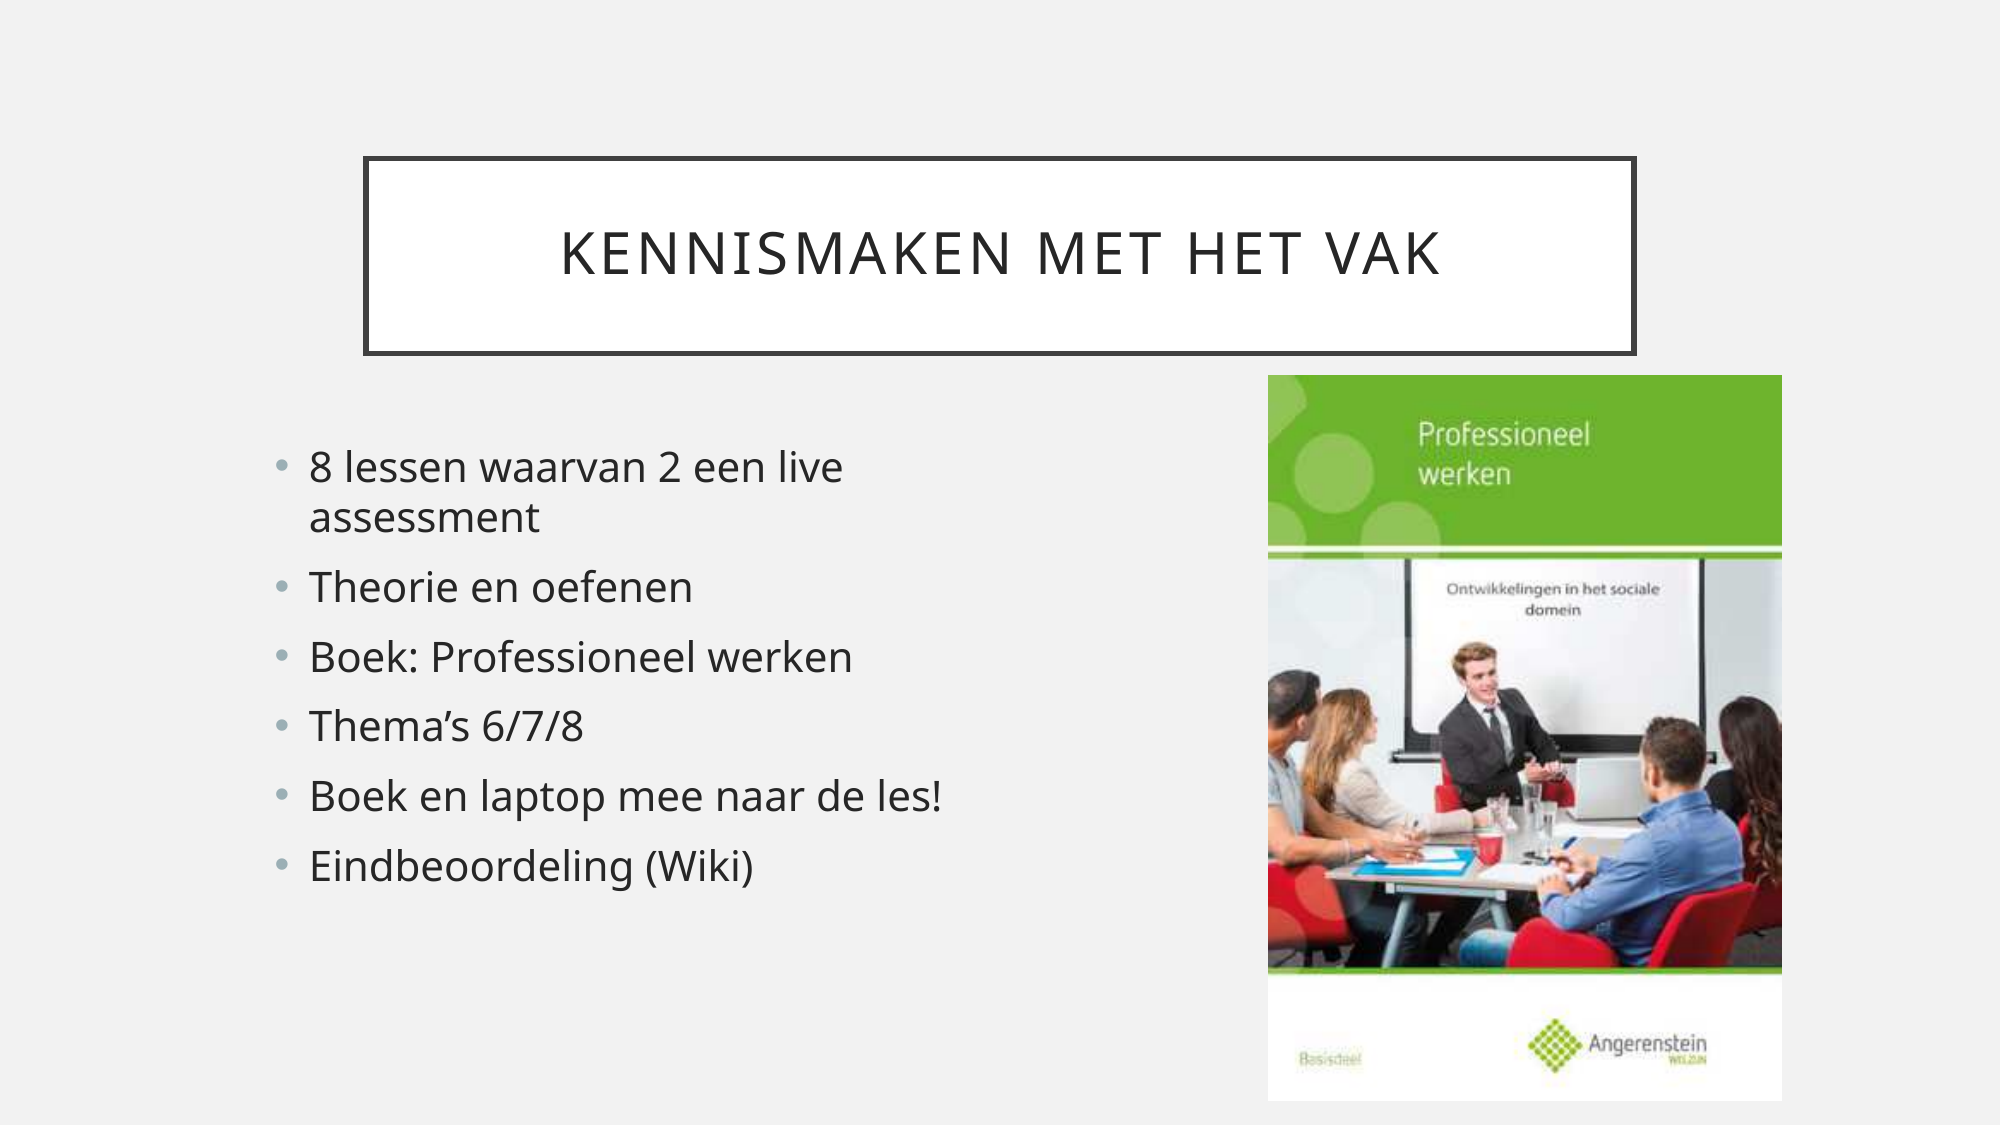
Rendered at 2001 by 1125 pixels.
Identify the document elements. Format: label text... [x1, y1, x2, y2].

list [1268, 375, 1782, 1101]
title Kennismaken met het vak [363, 156, 1637, 356]
list 8 lessen waarvan 2 een live assessment Theorie en oefenen Boek: Professioneel werken Thema’s 6/7/8 Boek en laptop mee naar de les! Eindbeoordeling (Wiki) [259, 432, 961, 942]
